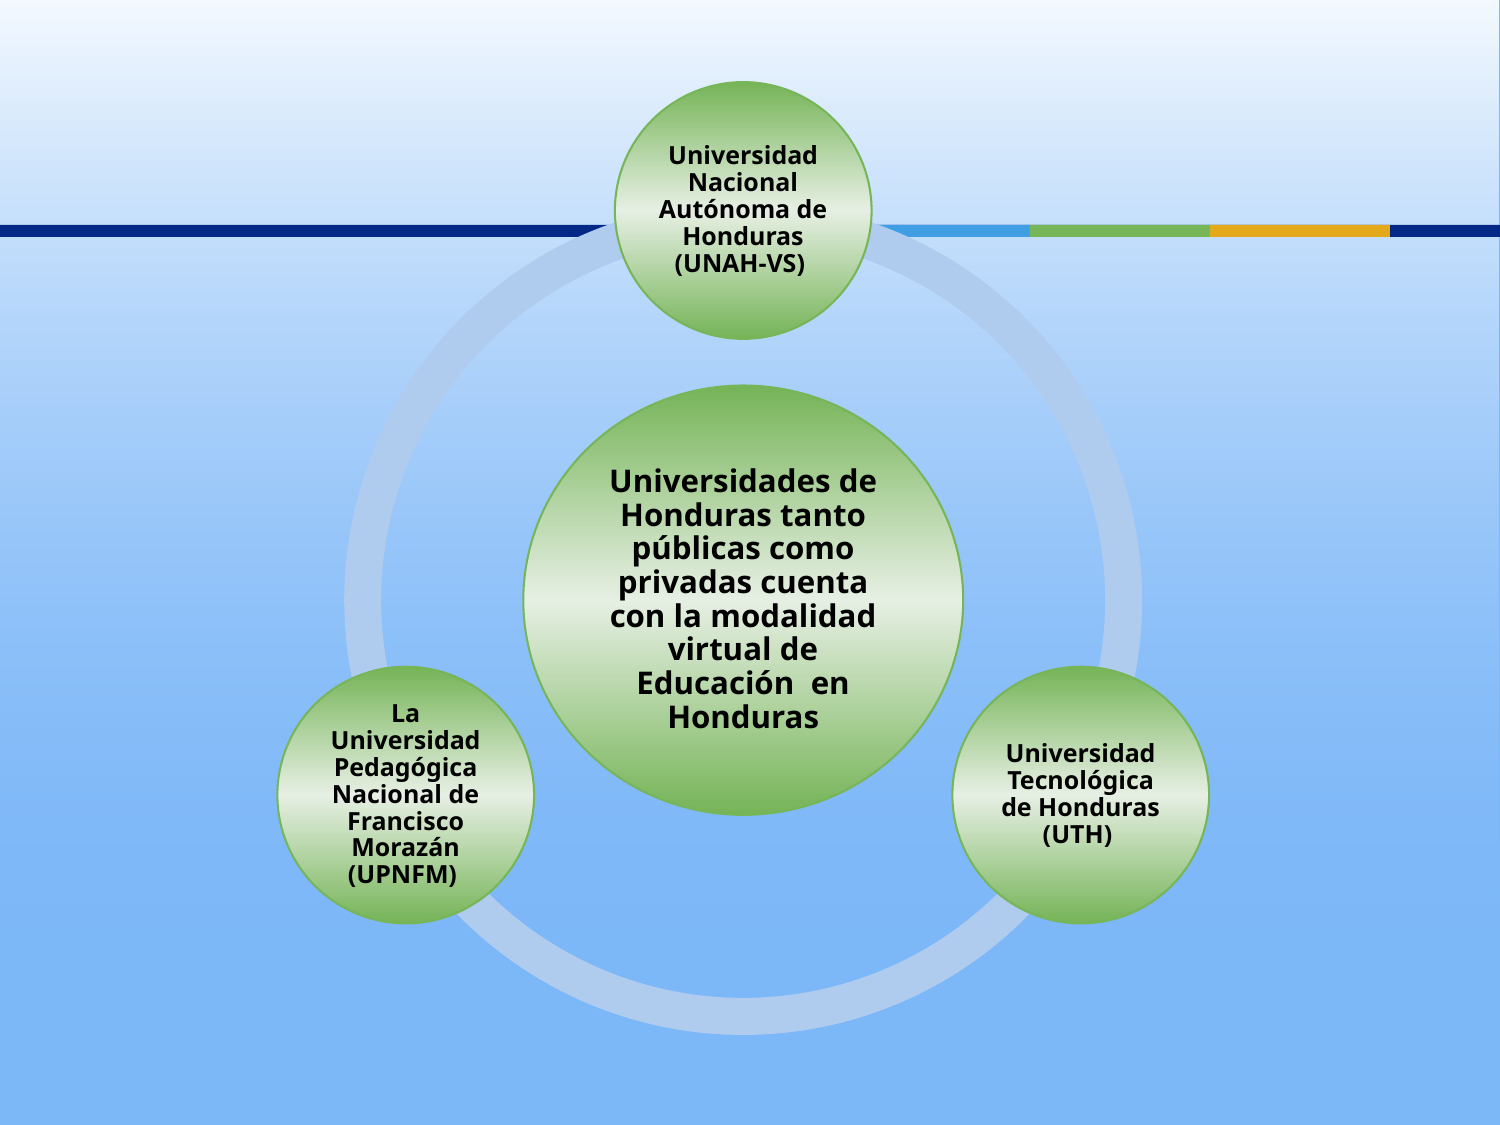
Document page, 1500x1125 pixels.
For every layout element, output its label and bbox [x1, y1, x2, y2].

list [74, 81, 1412, 1052]
